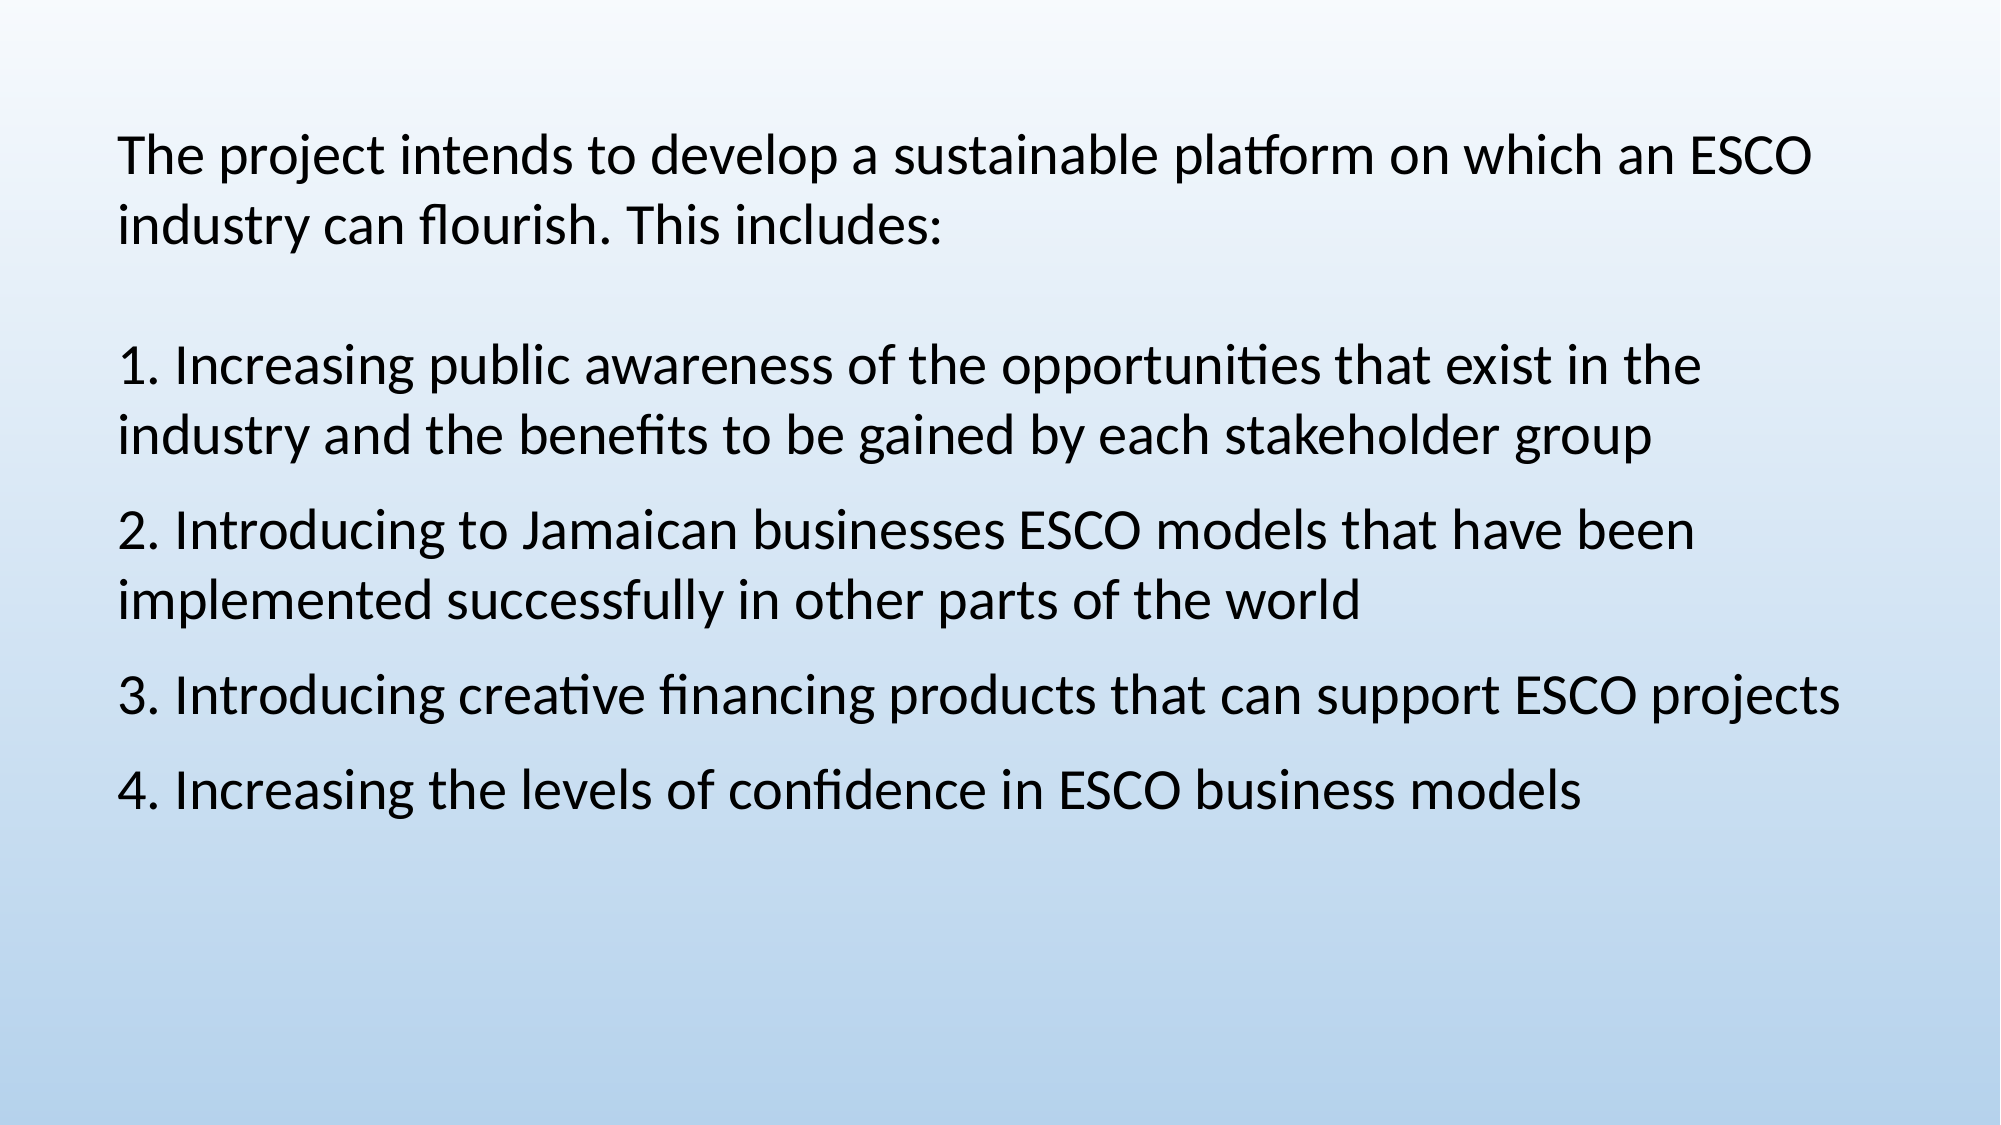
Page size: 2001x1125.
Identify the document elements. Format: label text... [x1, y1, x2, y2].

text_box The project intends to develop a sustainable platform on which an ESCO industry can flourish. This includes: 1. Increasing public awareness of the opportunities that exist in the industry and the benefits to be gained by each stakeholder group 2. Introducing to Jamaican businesses ESCO models that have been implemented successfully in other parts of the world 3. Introducing creative financing products that can support ESCO projects 4. Increasing the levels of confidence in ESCO business models [102, 108, 1886, 829]
